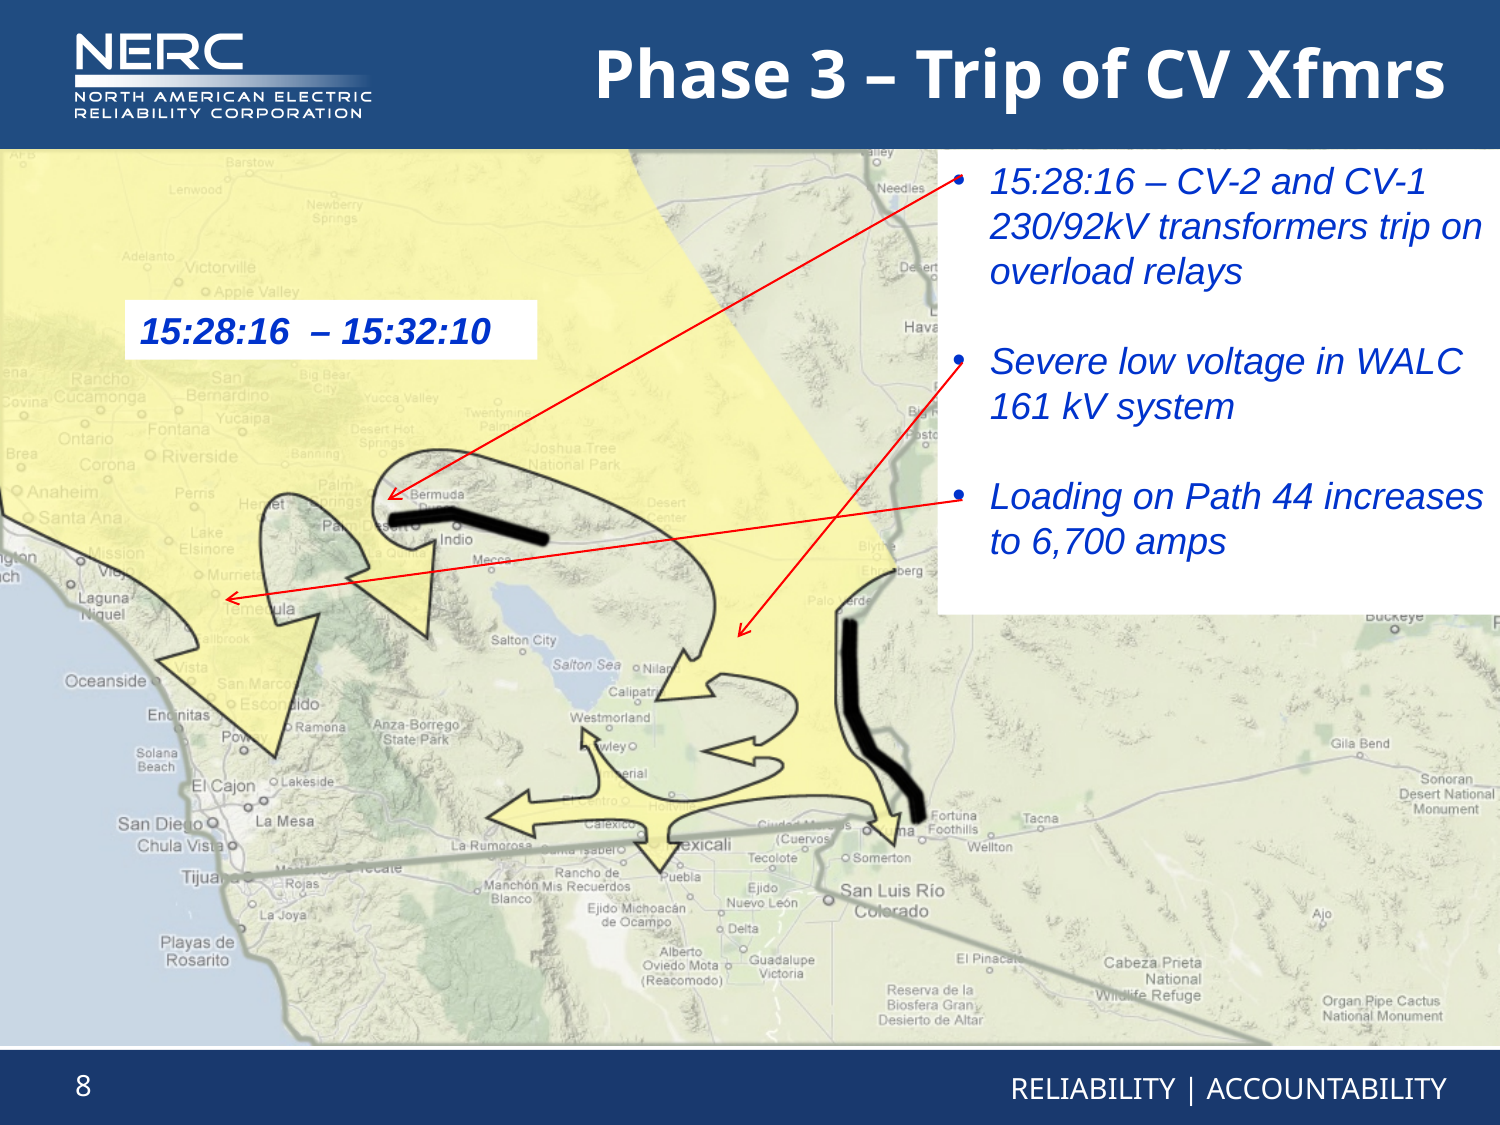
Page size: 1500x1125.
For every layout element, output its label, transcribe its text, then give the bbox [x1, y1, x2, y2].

title Phase 3 – Trip of CV Xfmrs [412, 24, 1463, 133]
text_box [737, 362, 963, 499]
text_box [387, 174, 963, 498]
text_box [737, 607, 963, 638]
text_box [224, 499, 963, 601]
picture [0, 0, 1500, 1047]
